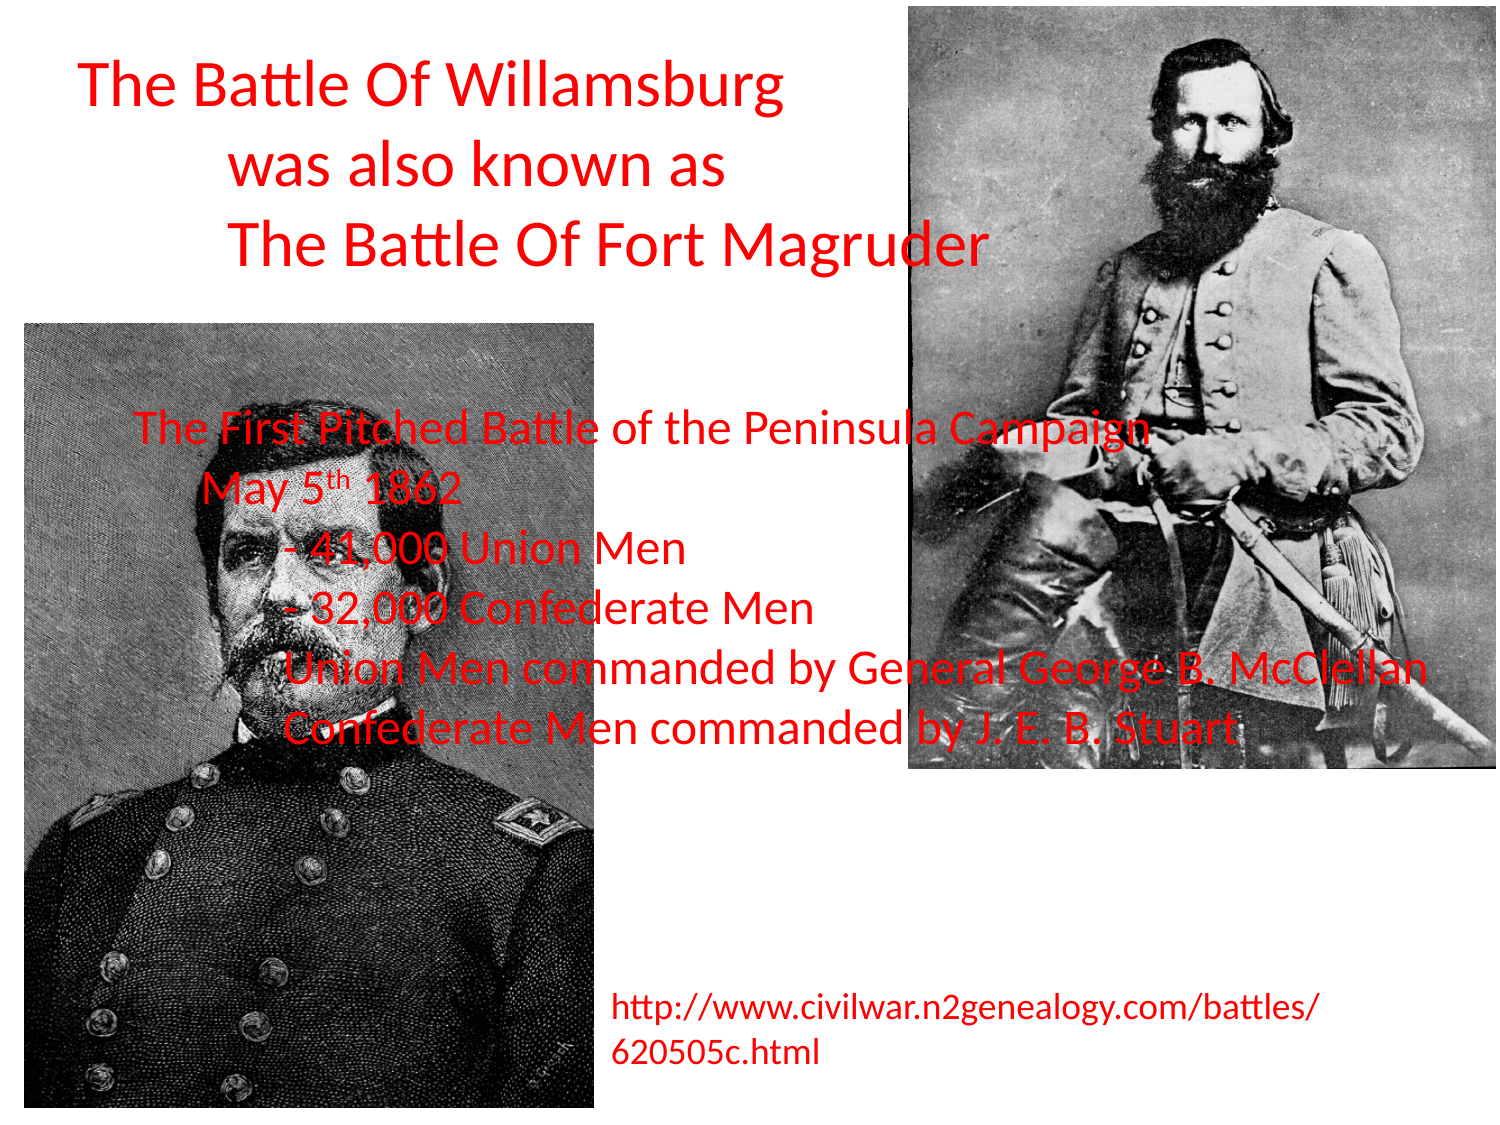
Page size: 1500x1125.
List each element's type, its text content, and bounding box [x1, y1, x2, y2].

text_box http://www.civilwar.n2genealogy.com/battles/620505c.html [598, 974, 1496, 1080]
text_box The First Pitched Battle of the Peninsula Campaign May 5th 1862 - 41,000 Union Men - 32,000 Confederate Men Union Men commanded by General George B. McClellan Confederate Men commanded by J. E. B. Stuart [598, 387, 902, 763]
picture [24, 323, 594, 1108]
picture [907, 6, 1497, 769]
text_box The Battle Of Willamsburg was also known as The Battle Of Fort Magruder [62, 32, 902, 287]
